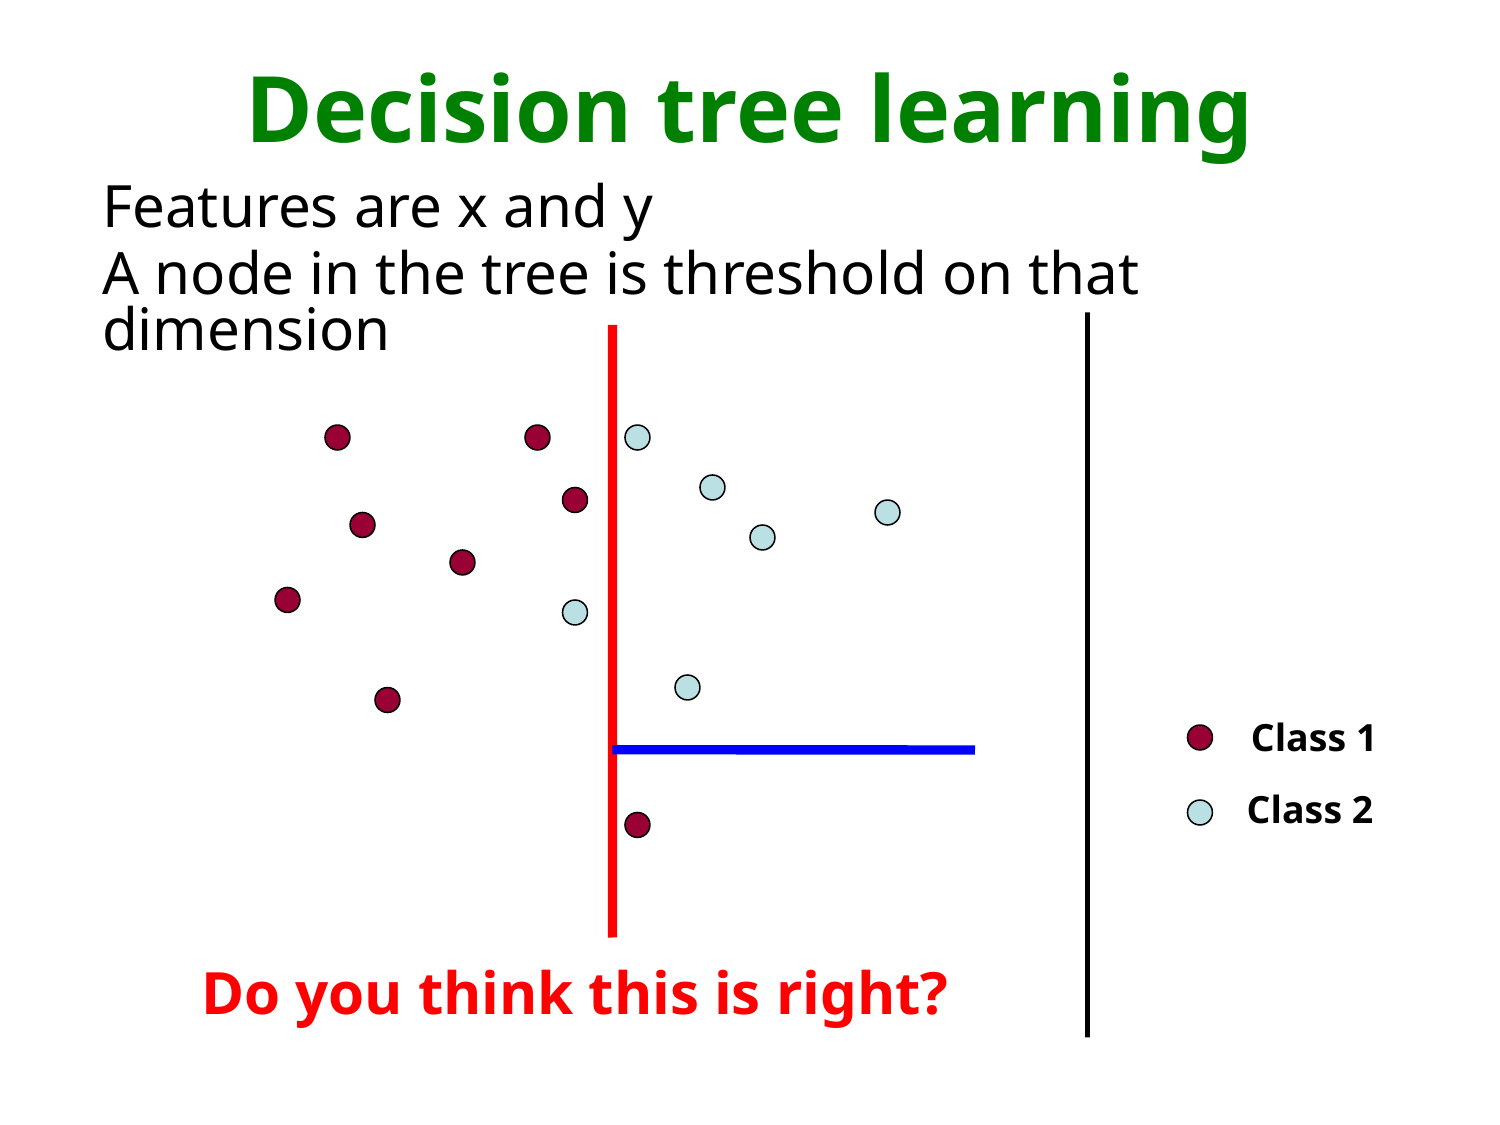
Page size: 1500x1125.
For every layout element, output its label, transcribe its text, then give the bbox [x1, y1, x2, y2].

text_box [875, 500, 901, 526]
text_box [275, 587, 301, 613]
text_box [525, 425, 550, 451]
text_box [562, 487, 588, 513]
text_box Class 1 [1236, 714, 1393, 766]
text_box [562, 600, 588, 625]
text_box [699, 474, 725, 500]
text_box Do you think this is right? [0, 962, 1175, 1034]
text_box [450, 549, 475, 575]
text_box Class 2 [1231, 787, 1389, 839]
text_box [624, 812, 650, 838]
text_box [324, 425, 350, 451]
title Decision tree learning [74, 12, 1426, 201]
text_box [750, 525, 775, 550]
text_box [1187, 725, 1213, 751]
text_box [375, 687, 400, 713]
text_box Features are x and y A node in the tree is threshold on that dimension [87, 174, 1425, 370]
text_box [1187, 800, 1213, 826]
text_box [675, 675, 700, 700]
text_box [350, 512, 376, 538]
text_box [624, 425, 650, 451]
